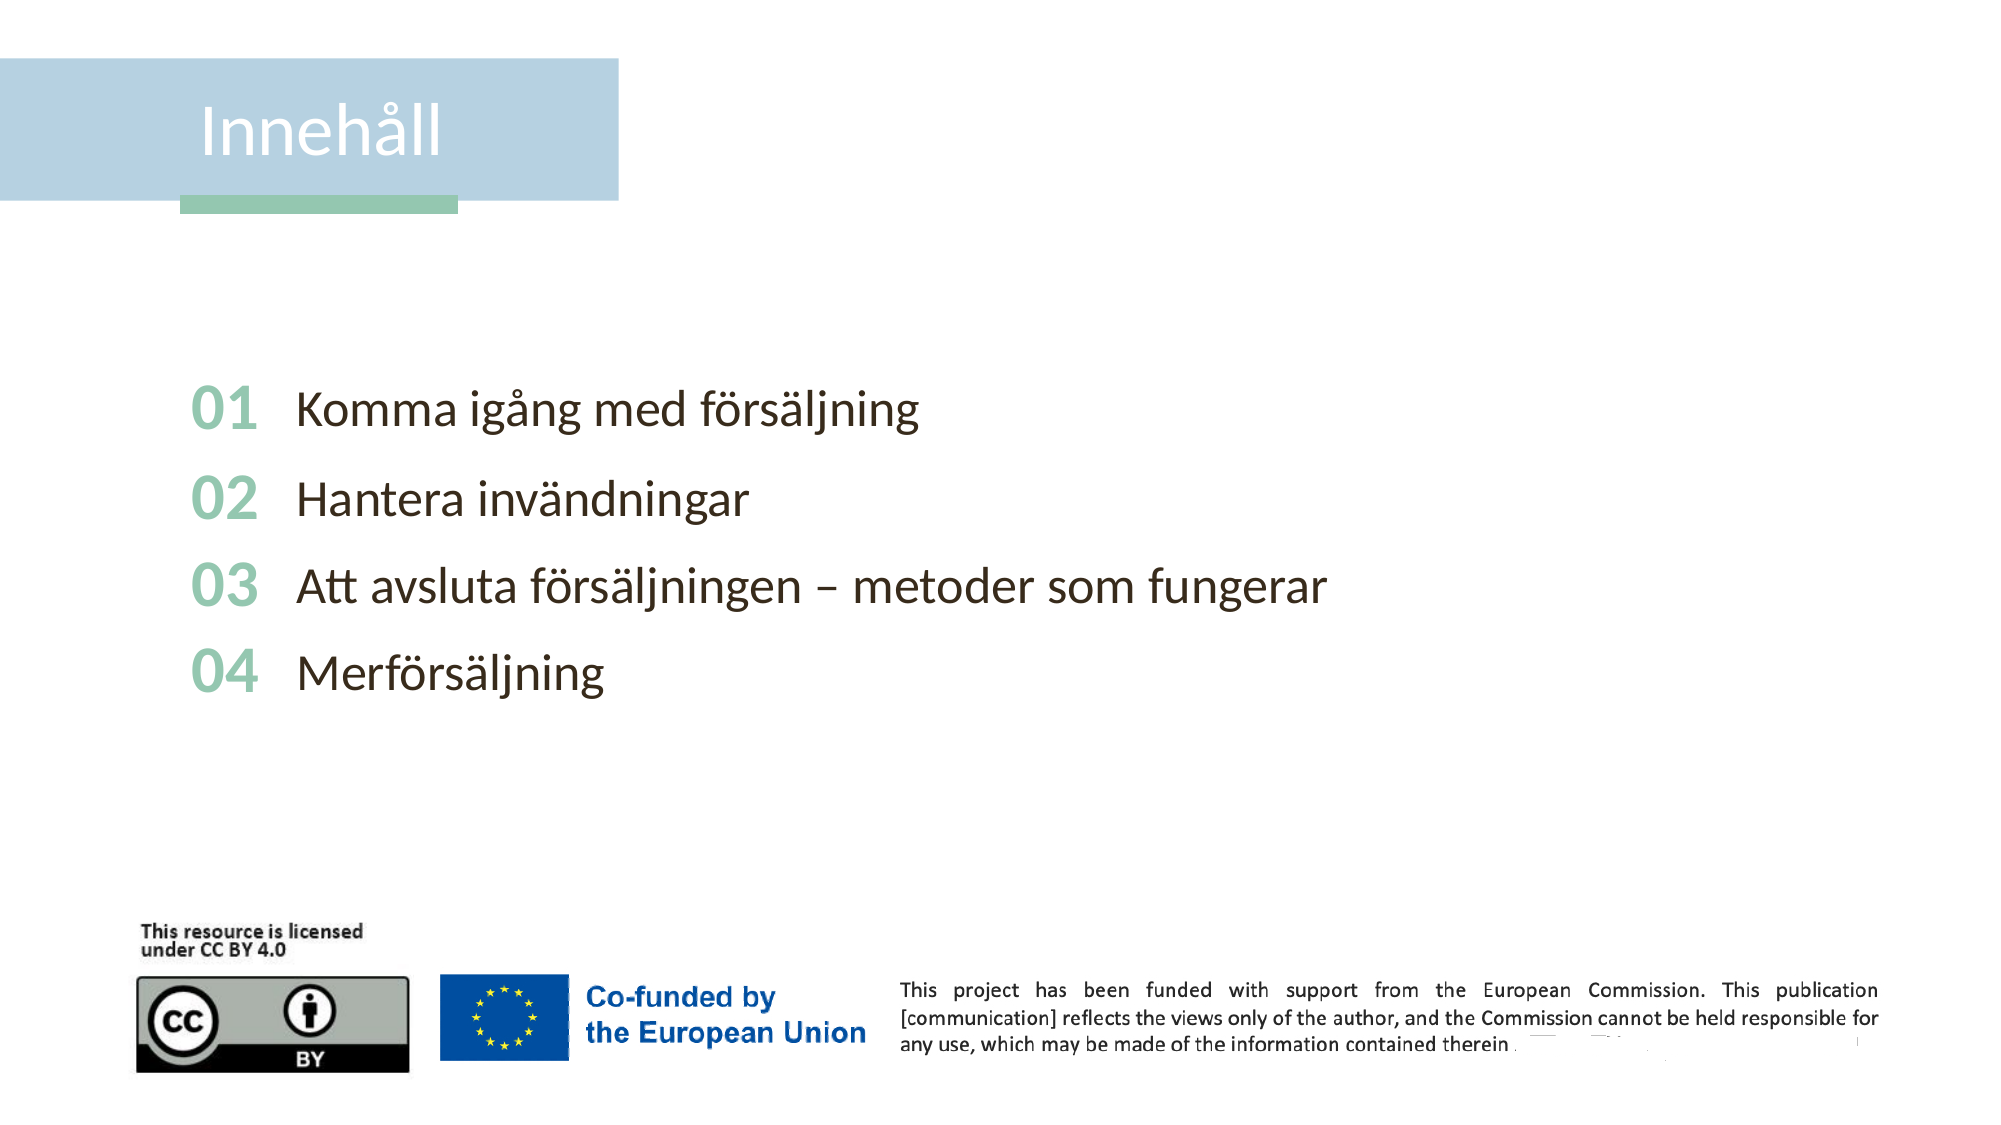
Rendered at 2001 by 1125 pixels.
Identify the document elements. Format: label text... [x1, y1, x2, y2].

list 02 [176, 469, 292, 526]
list 01 [176, 380, 292, 436]
list Hantera invändningar [281, 471, 1800, 528]
list Merförsäljning [281, 645, 1800, 702]
list 03 [176, 556, 292, 613]
list Komma igång med försäljning [281, 382, 1800, 438]
list 04 [176, 643, 292, 700]
list Innehåll [184, 72, 593, 191]
list Att avsluta försäljningen – metoder som fungerar [281, 558, 1800, 615]
picture [108, 902, 1913, 1096]
